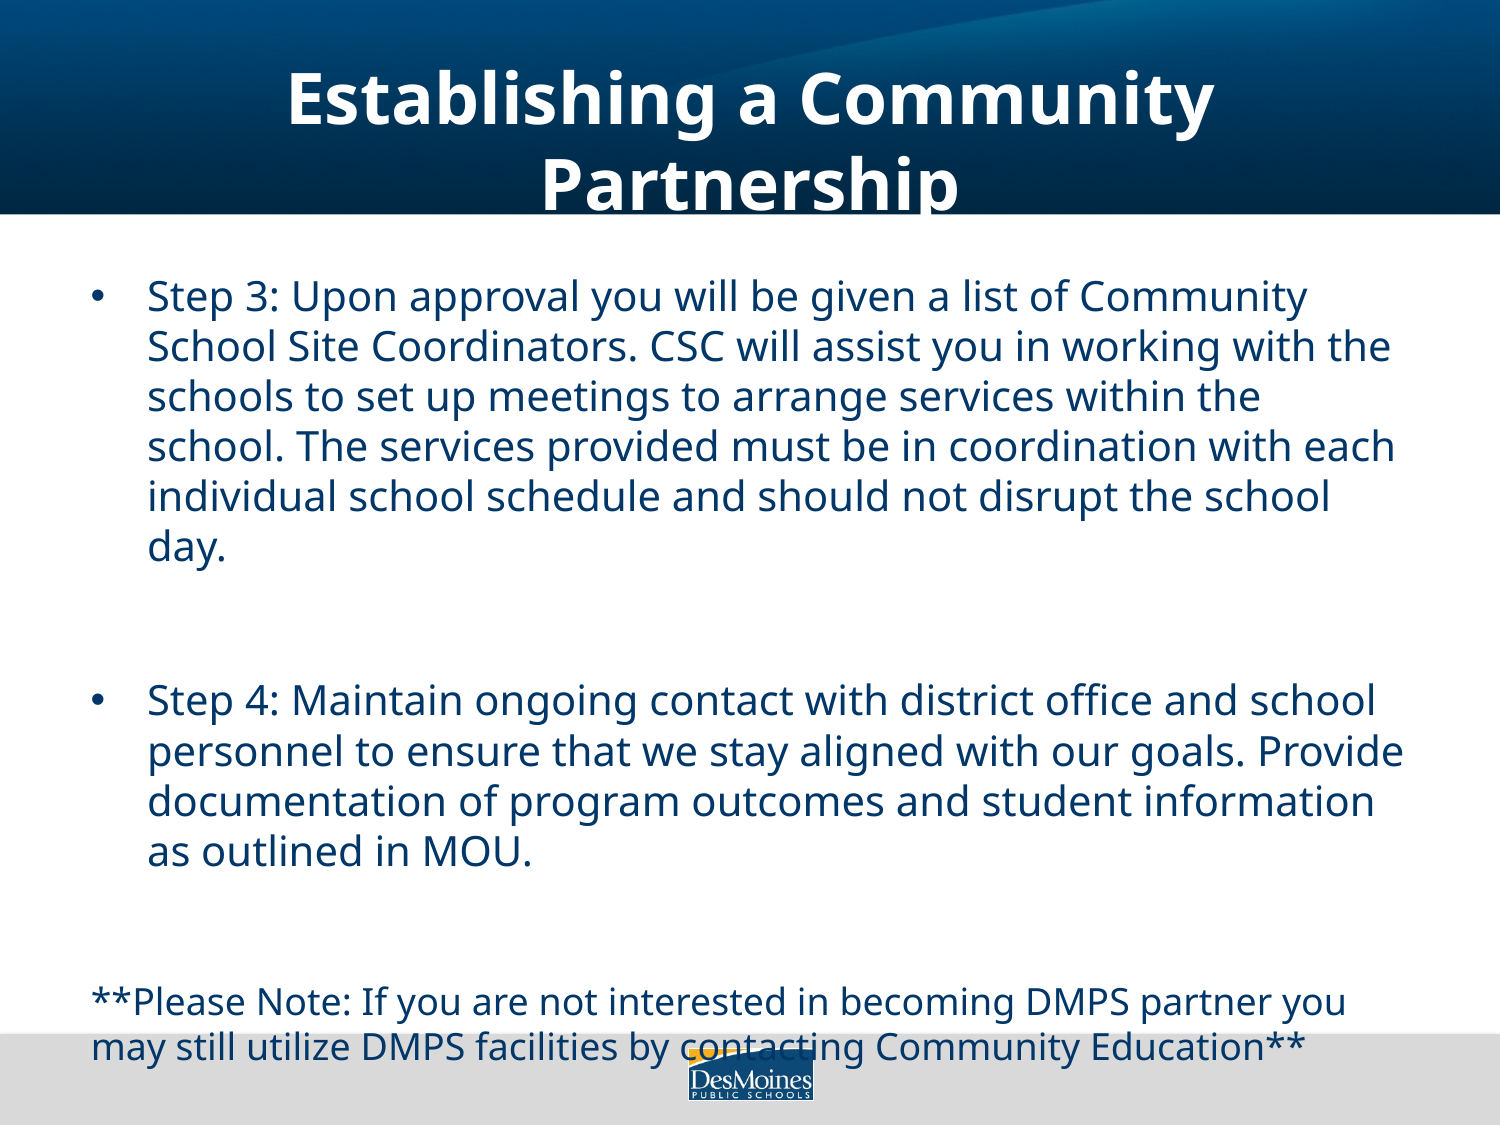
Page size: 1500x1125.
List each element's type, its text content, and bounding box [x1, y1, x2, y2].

picture [0, 0, 1500, 1033]
list Step 3: Upon approval you will be given a list of Community School Site Coordinators. CSC will assist you in working with the schools to set up meetings to arrange services within the school. The services provided must be in coordination with each individual school schedule and should not disrupt the school day. Step 4: Maintain ongoing contact with district office and school personnel to ensure that we stay aligned with our goals. Provide documentation of program outcomes and student information as outlined in MOU. **Please Note: If you are not interested in becoming DMPS partner you may still utilize DMPS facilities by contacting Community Education** [75, 262, 1425, 1005]
picture [689, 1049, 813, 1100]
title Establishing a Community Partnership [75, 45, 1425, 233]
